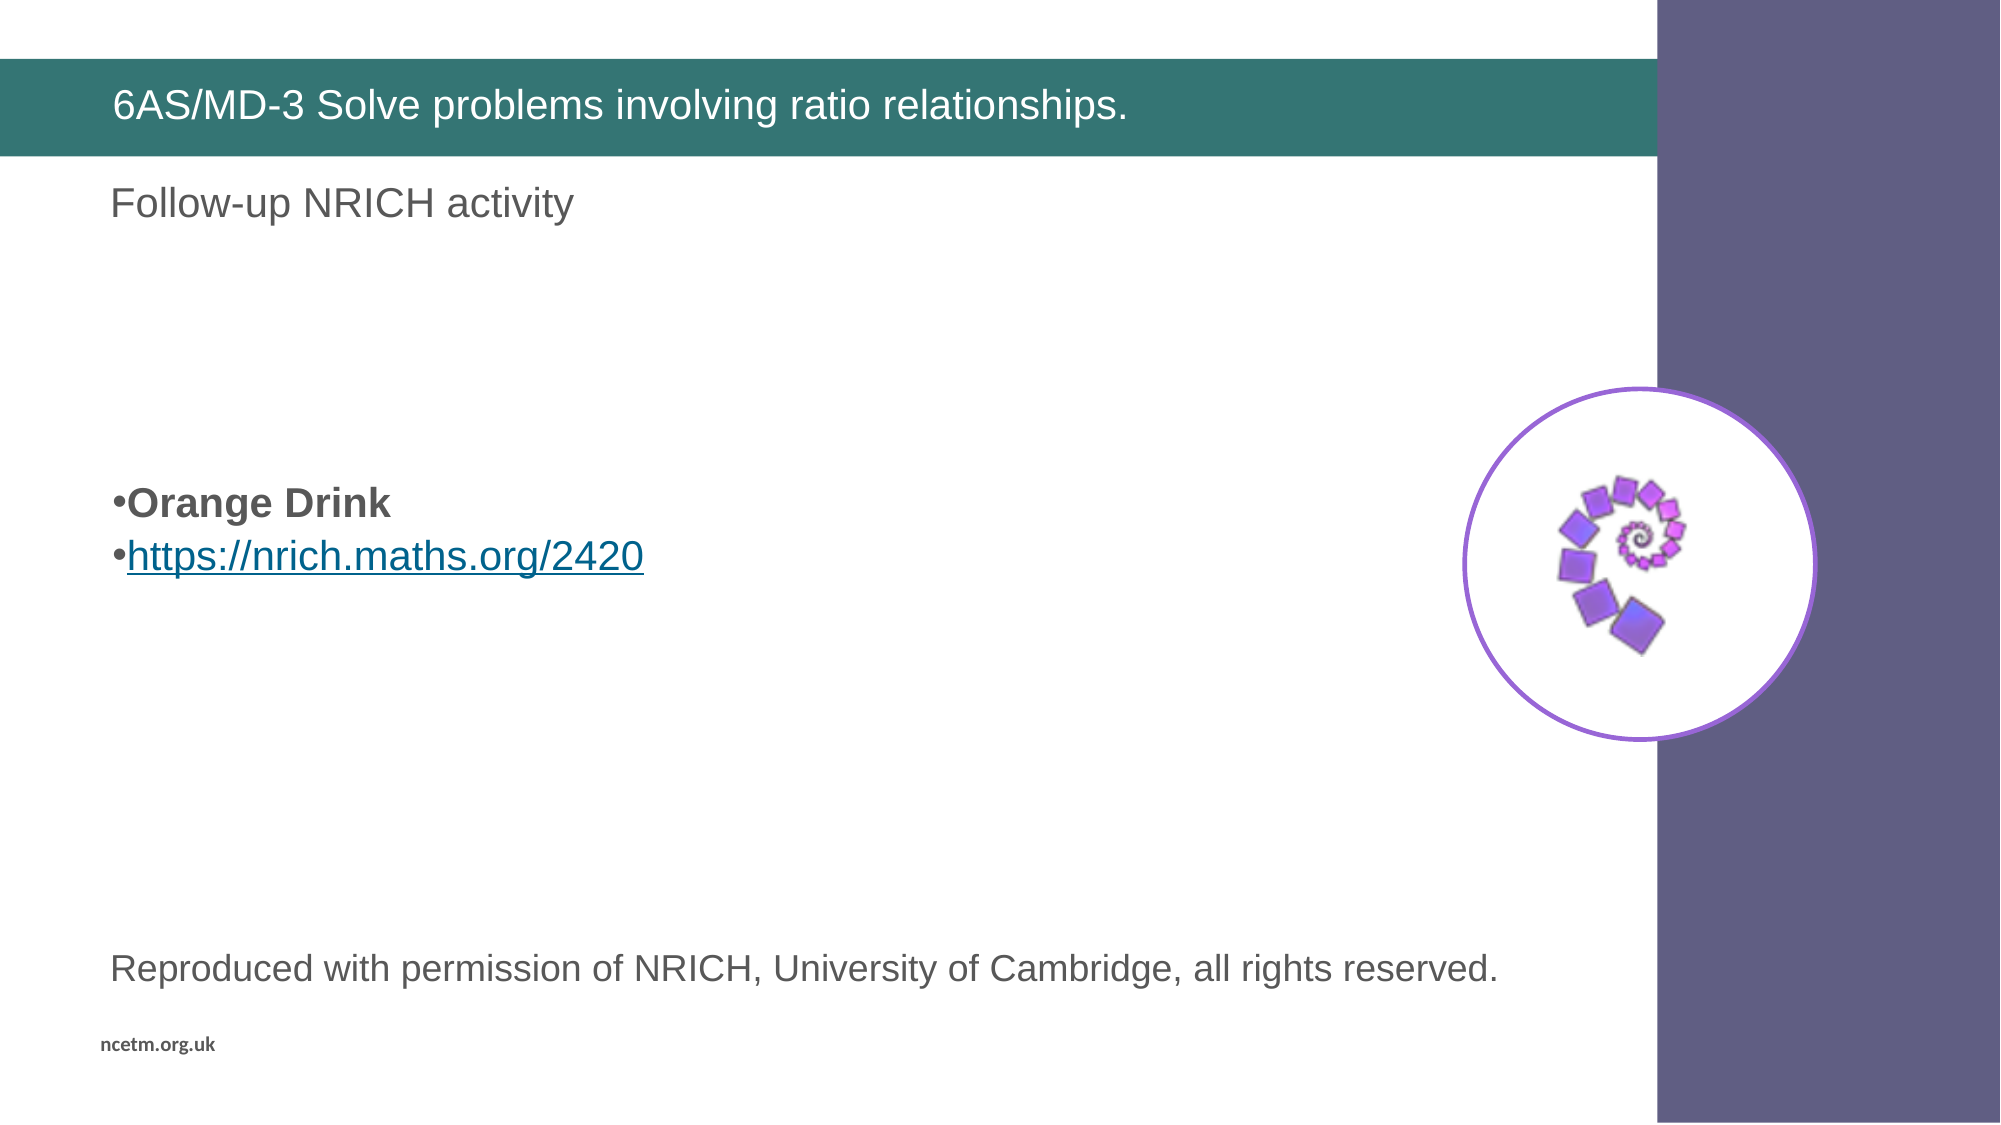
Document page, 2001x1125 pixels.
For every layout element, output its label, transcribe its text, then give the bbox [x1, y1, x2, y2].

title 6AS/MD-3 Solve problems involving ratio relationships. [97, 76, 1945, 147]
list Orange Drink https://nrich.maths.org/2420 [97, 255, 1394, 772]
picture [1556, 468, 1720, 657]
